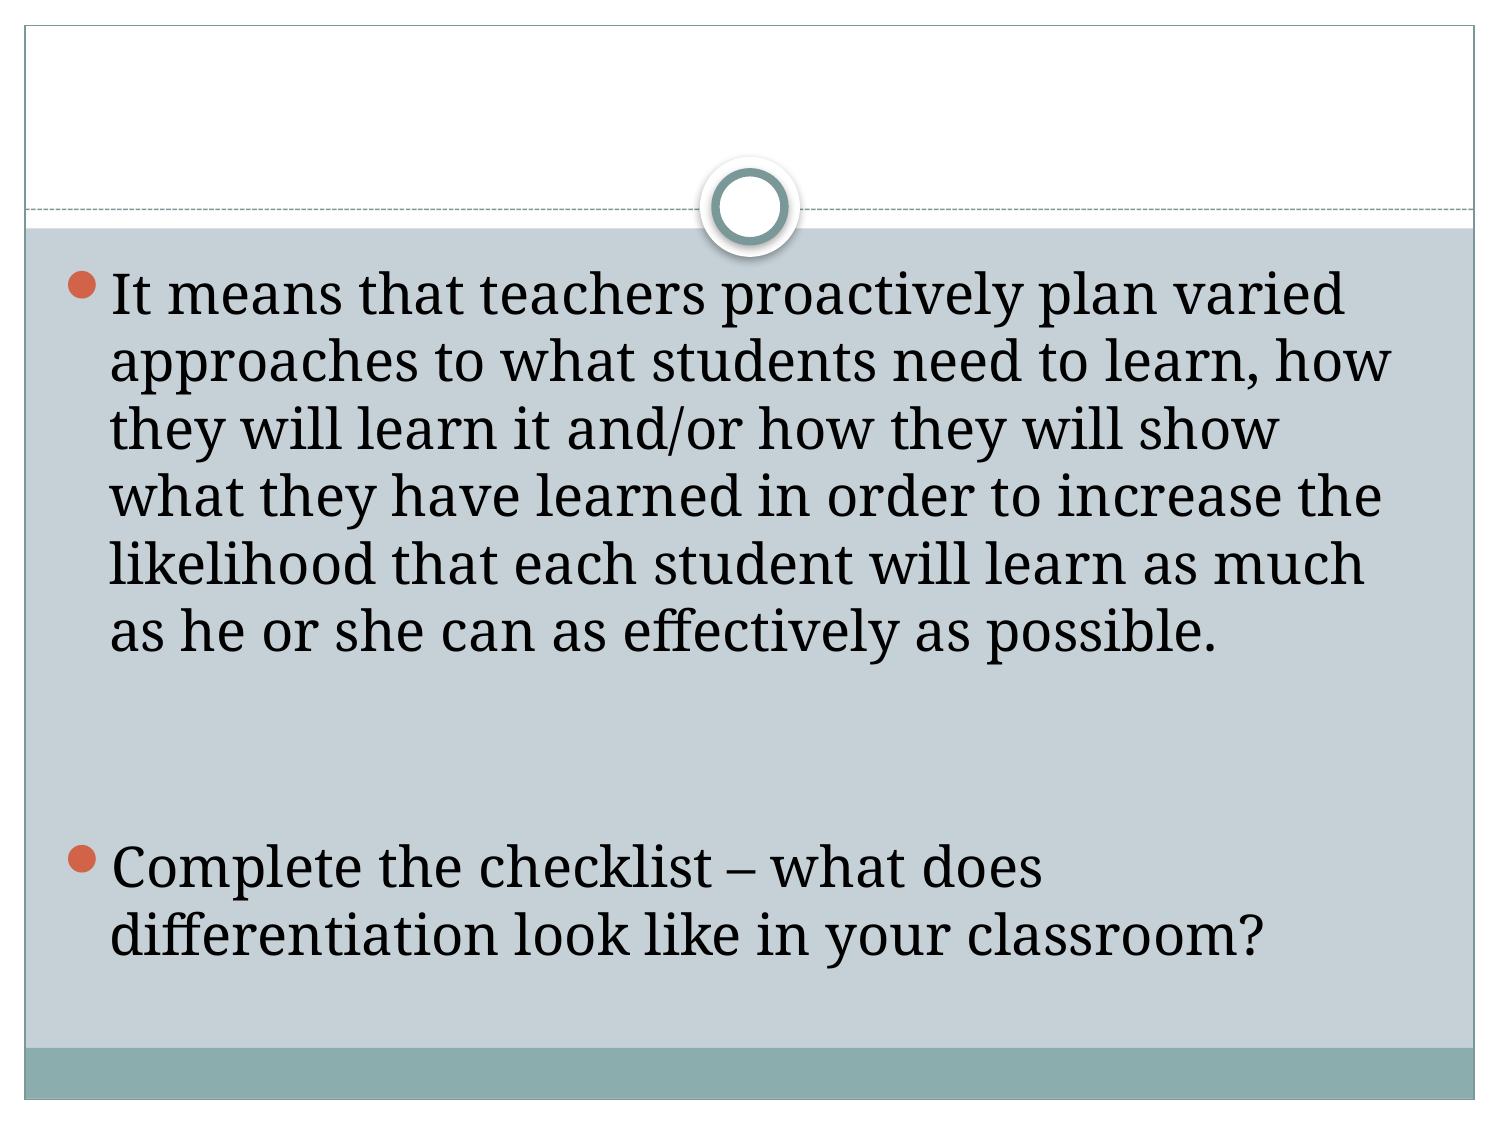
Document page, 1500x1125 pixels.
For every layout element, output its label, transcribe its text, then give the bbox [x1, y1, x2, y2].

list It means that teachers proactively plan varied approaches to what students need to learn, how they will learn it and/or how they will show what they have learned in order to increase the likelihood that each student will learn as much as he or she can as effectively as possible. Complete the checklist – what does differentiation look like in your classroom? [49, 250, 1445, 1001]
